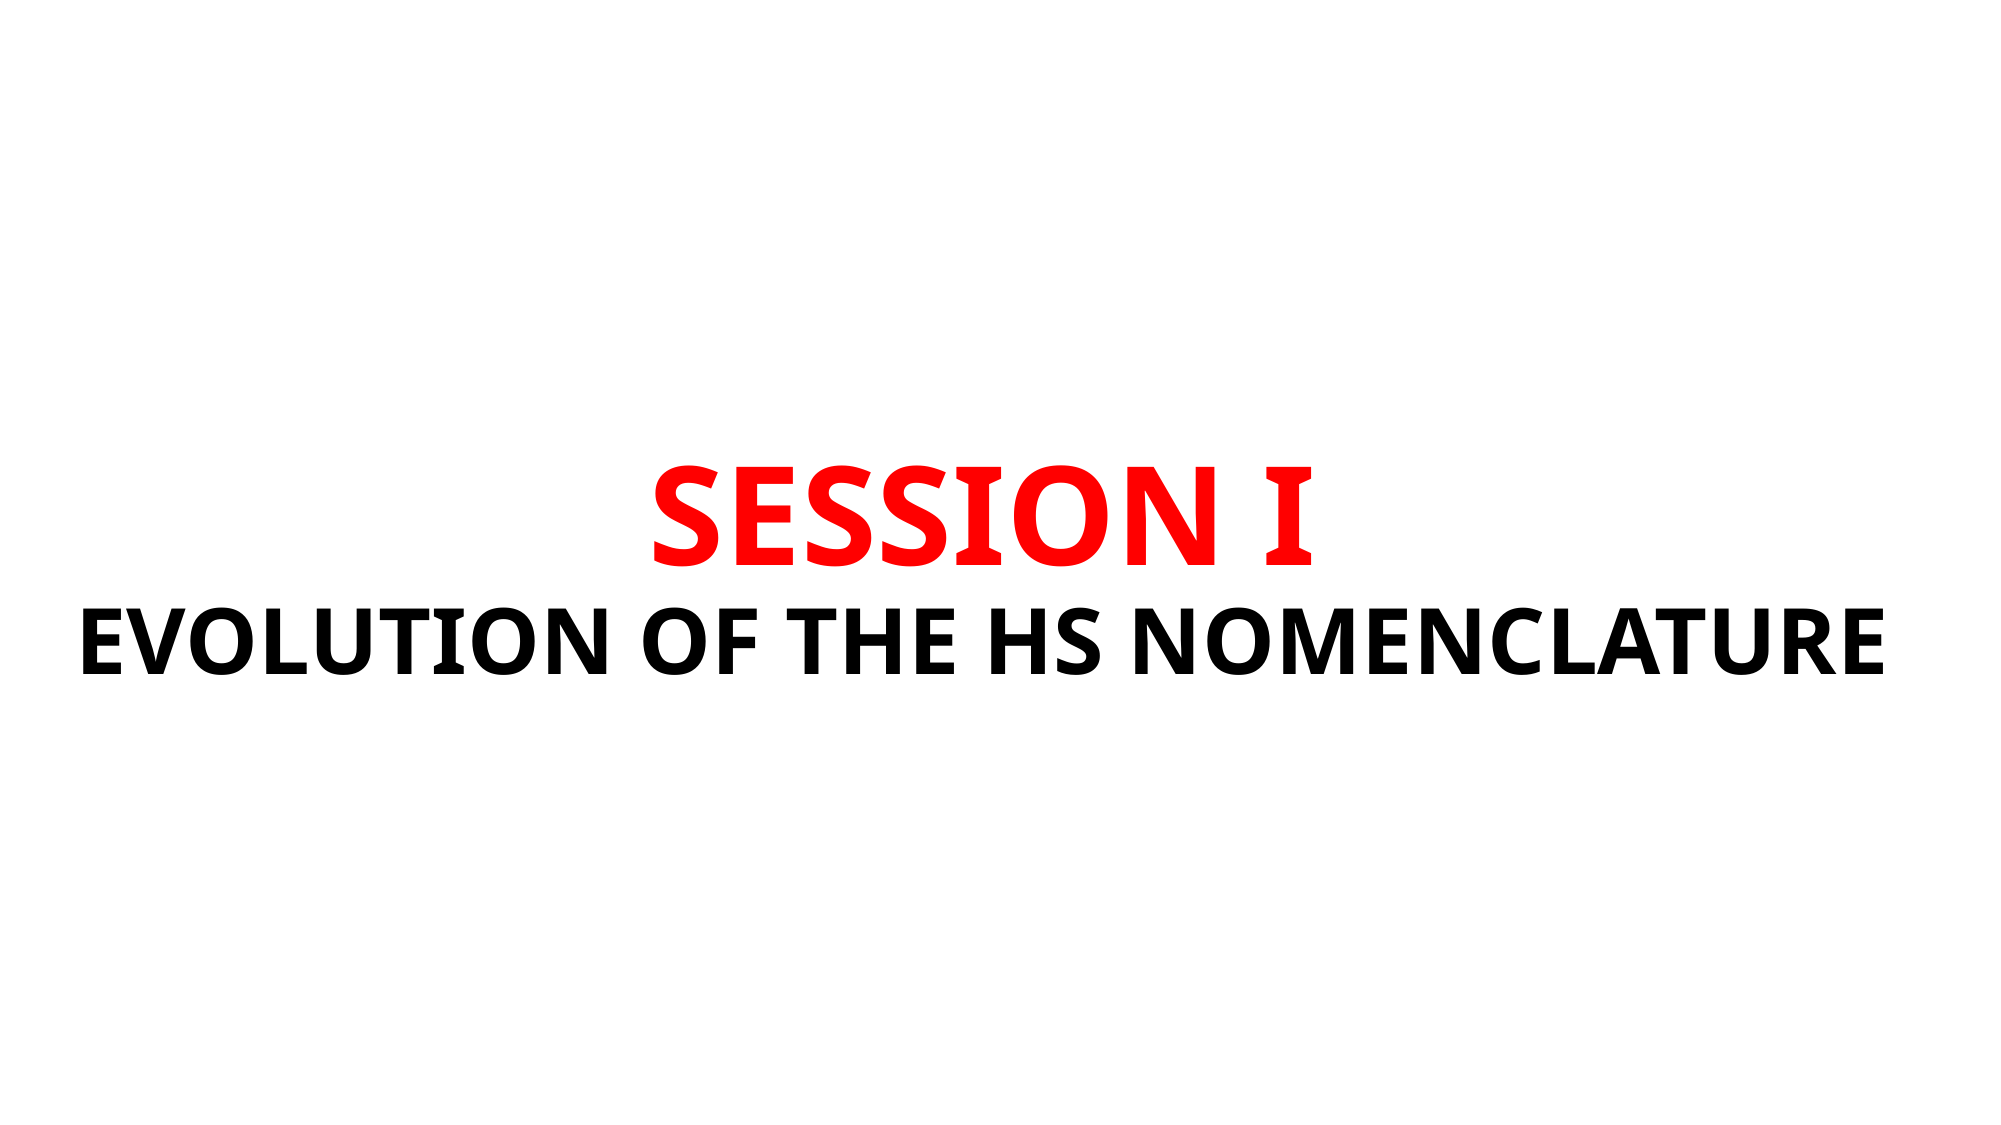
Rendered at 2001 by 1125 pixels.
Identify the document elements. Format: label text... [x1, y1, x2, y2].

title SESSION I EVOLUTION OF THE HS NOMENCLATURE [0, 311, 1966, 829]
